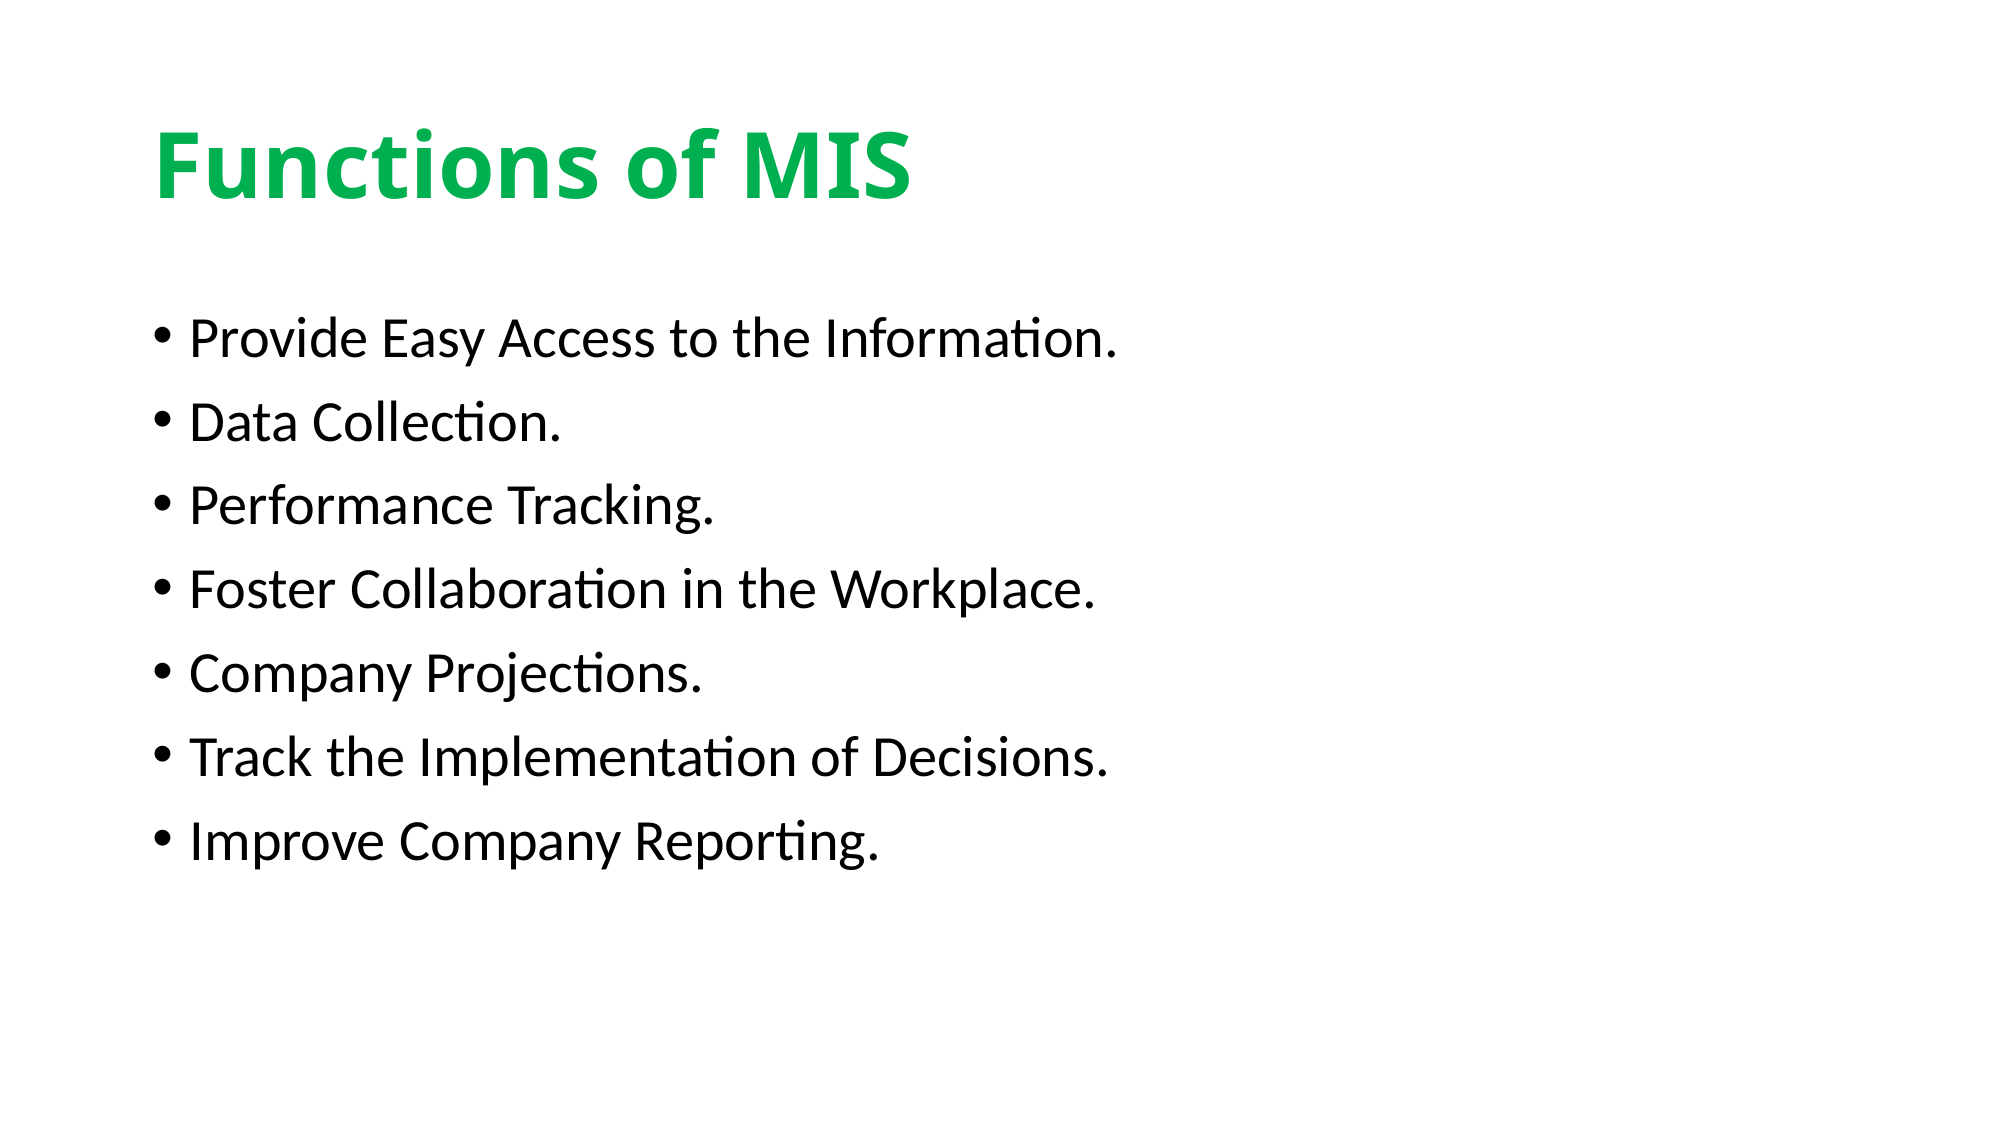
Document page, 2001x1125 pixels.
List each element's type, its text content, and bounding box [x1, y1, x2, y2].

title Functions of MIS [137, 59, 1863, 278]
list Provide Easy Access to the Information. Data Collection. Performance Tracking. Foster Collaboration in the Workplace. Company Projections. Track the Implementation of Decisions. Improve Company Reporting. [137, 299, 1863, 1014]
